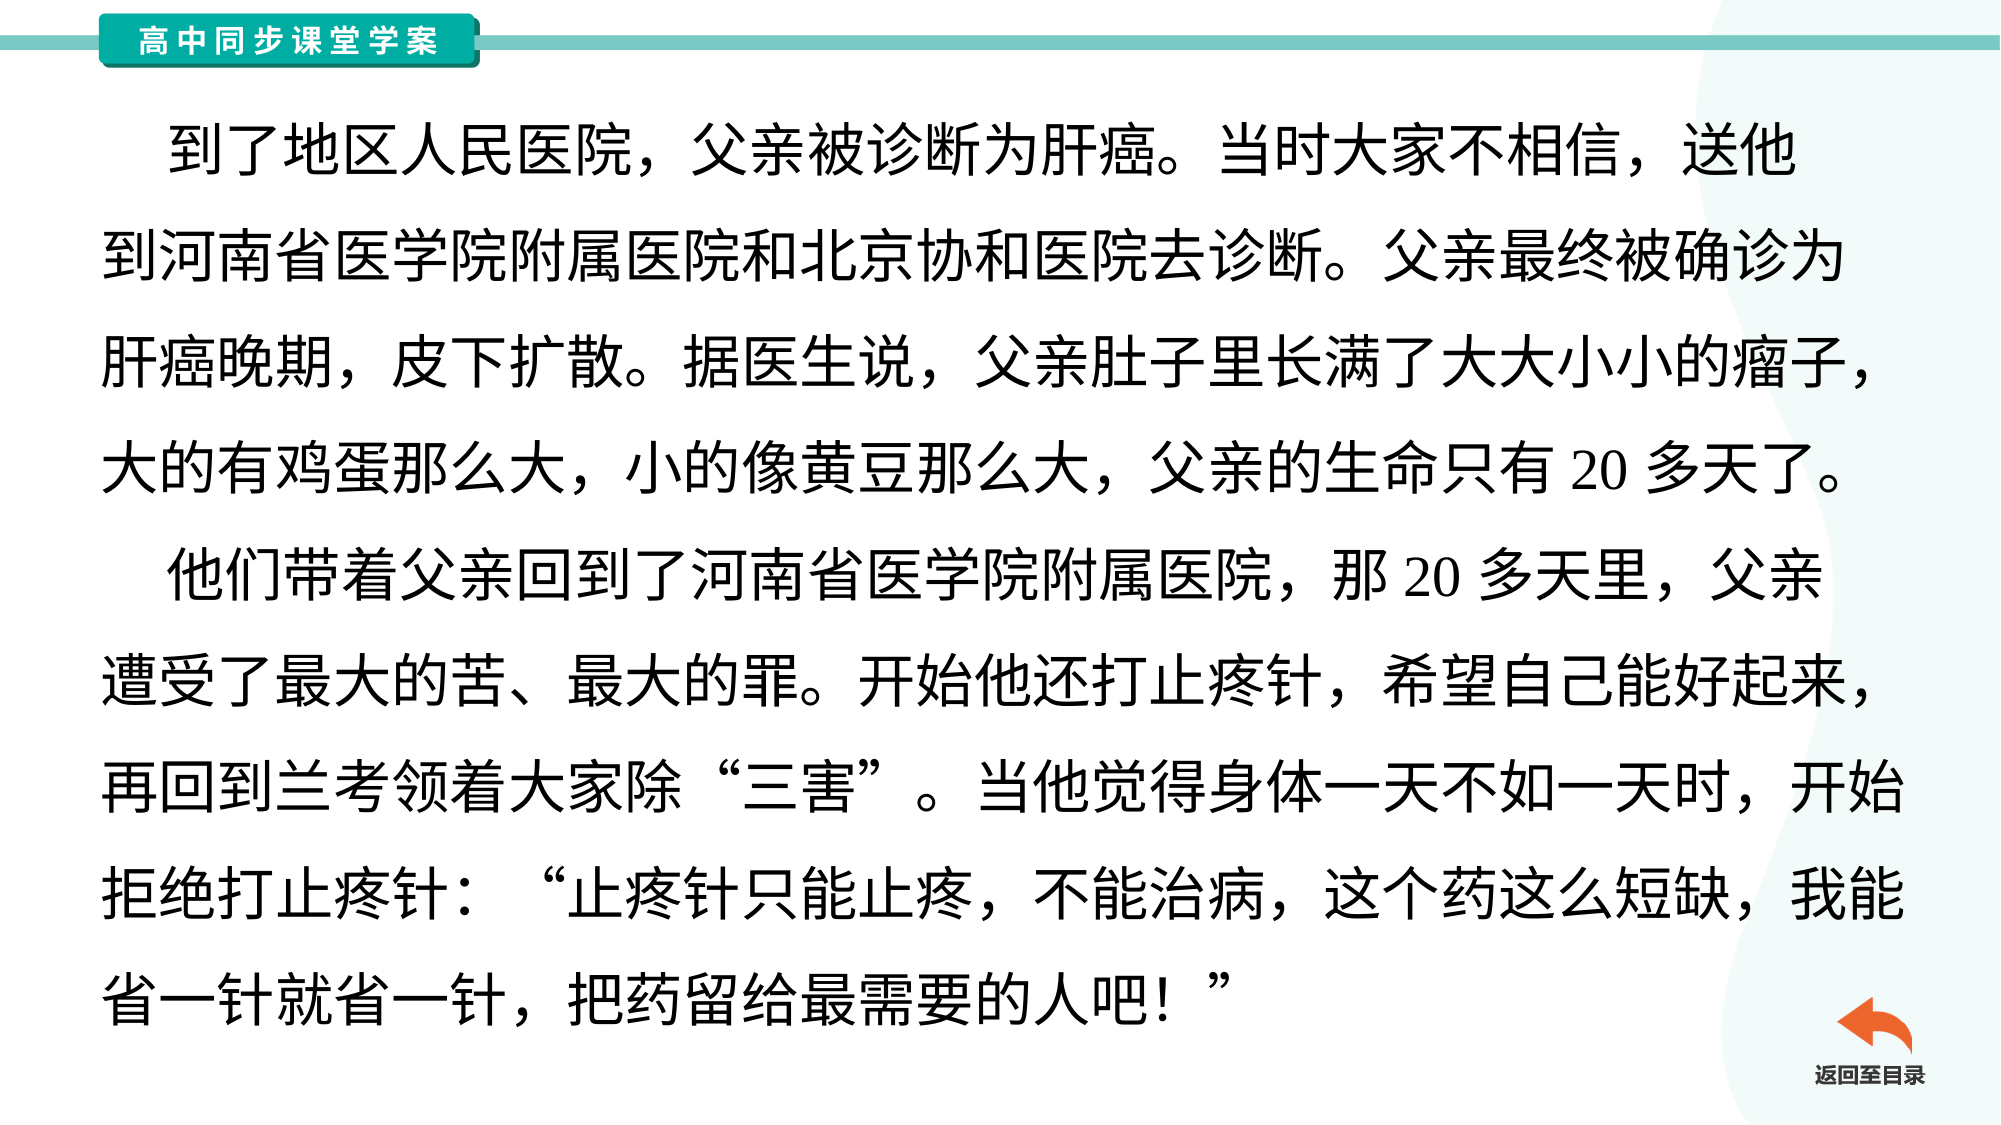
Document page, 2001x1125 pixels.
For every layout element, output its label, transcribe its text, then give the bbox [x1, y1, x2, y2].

text_box 到了地区人民医院，父亲被诊断为肝癌。当时大家不相信，送他 到河南省医学院附属医院和北京协和医院去诊断。父亲最终被确诊为 肝癌晚期，皮下扩散。据医生说，父亲肚子里长满了大大小小的瘤子， 大的有鸡蛋那么大，小的像黄豆那么大，父亲的生命只有20多天了。 他们带着父亲回到了河南省医学院附属医院，那20多天里，父亲 遭受了最大的苦、最大的罪。开始他还打止疼针，希望自己能好起来， 再回到兰考领着大家除“三害”。当他觉得身体一天不如一天时，开始 拒绝打止疼针：“止疼针只能止疼，不能治病，这个药这么短缺，我能 省一针就省一针，把药留给最需要的人吧！” [100, 76, 1899, 1033]
picture [0, 0, 2000, 1125]
